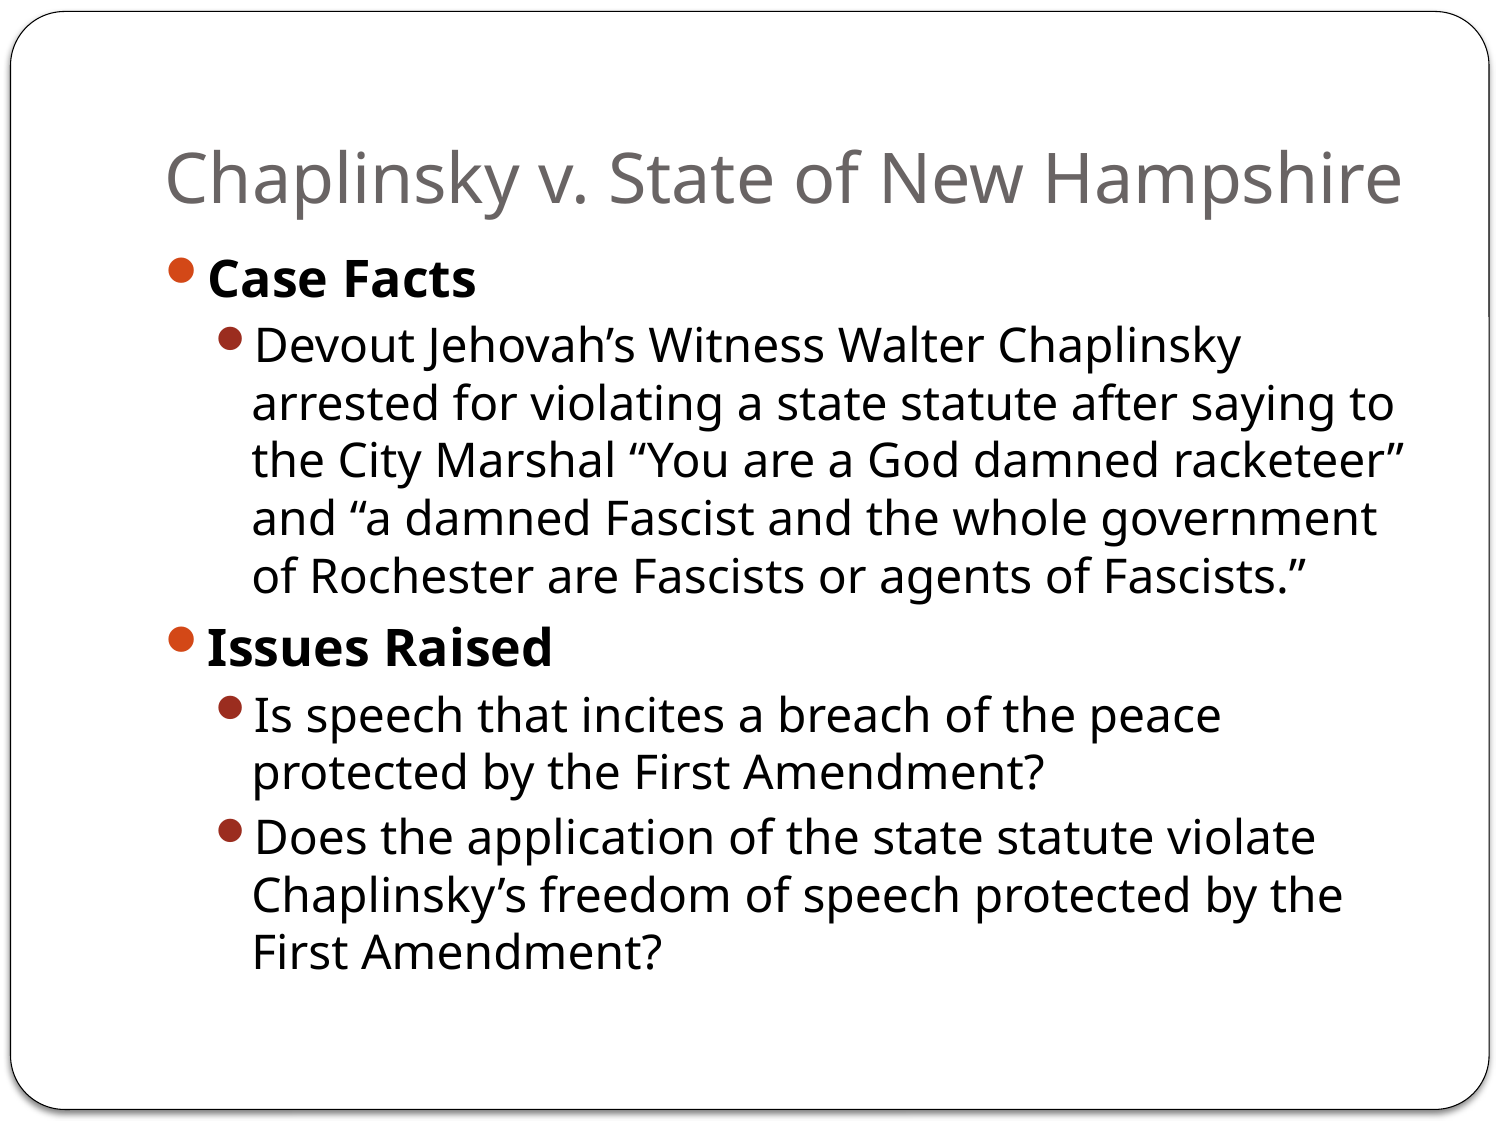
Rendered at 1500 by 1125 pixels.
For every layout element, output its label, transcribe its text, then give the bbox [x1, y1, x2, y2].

title Chaplinsky v. State of New Hampshire [150, 45, 1425, 233]
list Case Facts Devout Jehovah’s Witness Walter Chaplinsky arrested for violating a state statute after saying to the City Marshal “You are a God damned racketeer” and “a damned Fascist and the whole government of Rochester are Fascists or agents of Fascists.” Issues Raised Is speech that incites a breach of the peace protected by the First Amendment? Does the application of the state statute violate Chaplinsky’s freedom of speech protected by the First Amendment? [150, 237, 1425, 1038]
